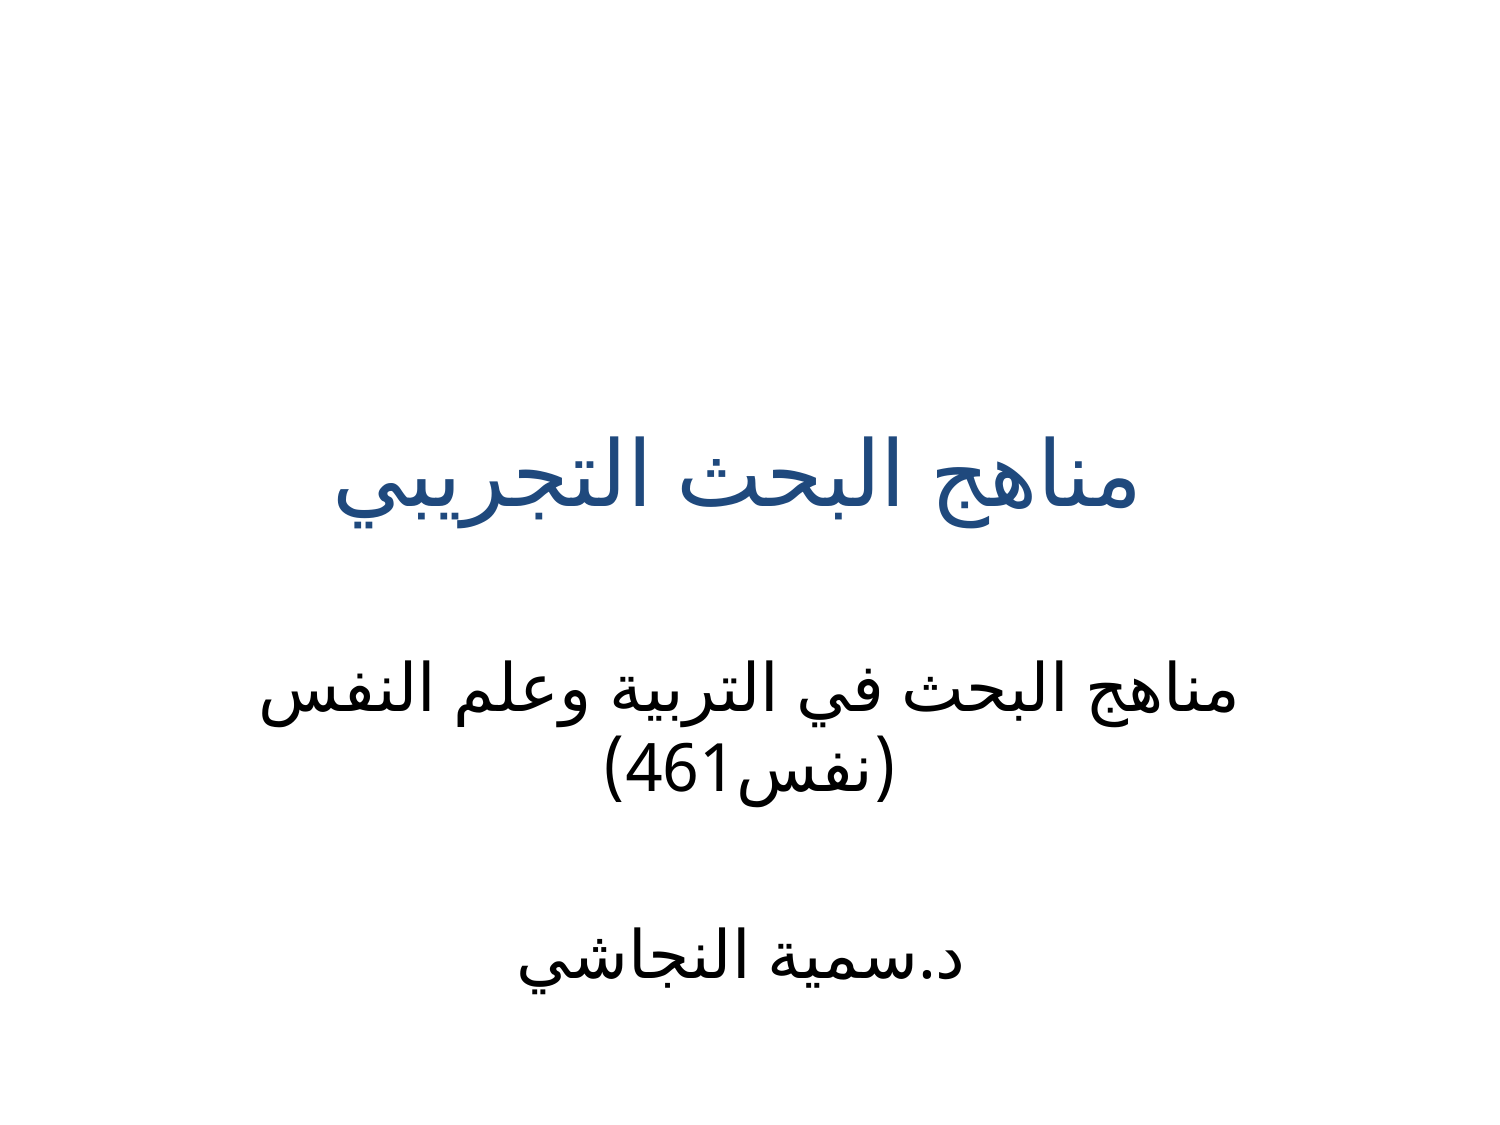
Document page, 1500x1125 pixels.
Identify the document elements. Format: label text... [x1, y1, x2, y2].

subtitle مناهج البحث في التربية وعلم النفس (نفس461) د.سمية النجاشي [225, 637, 1275, 925]
title مناهج البحث التجريبي [112, 349, 1388, 591]
